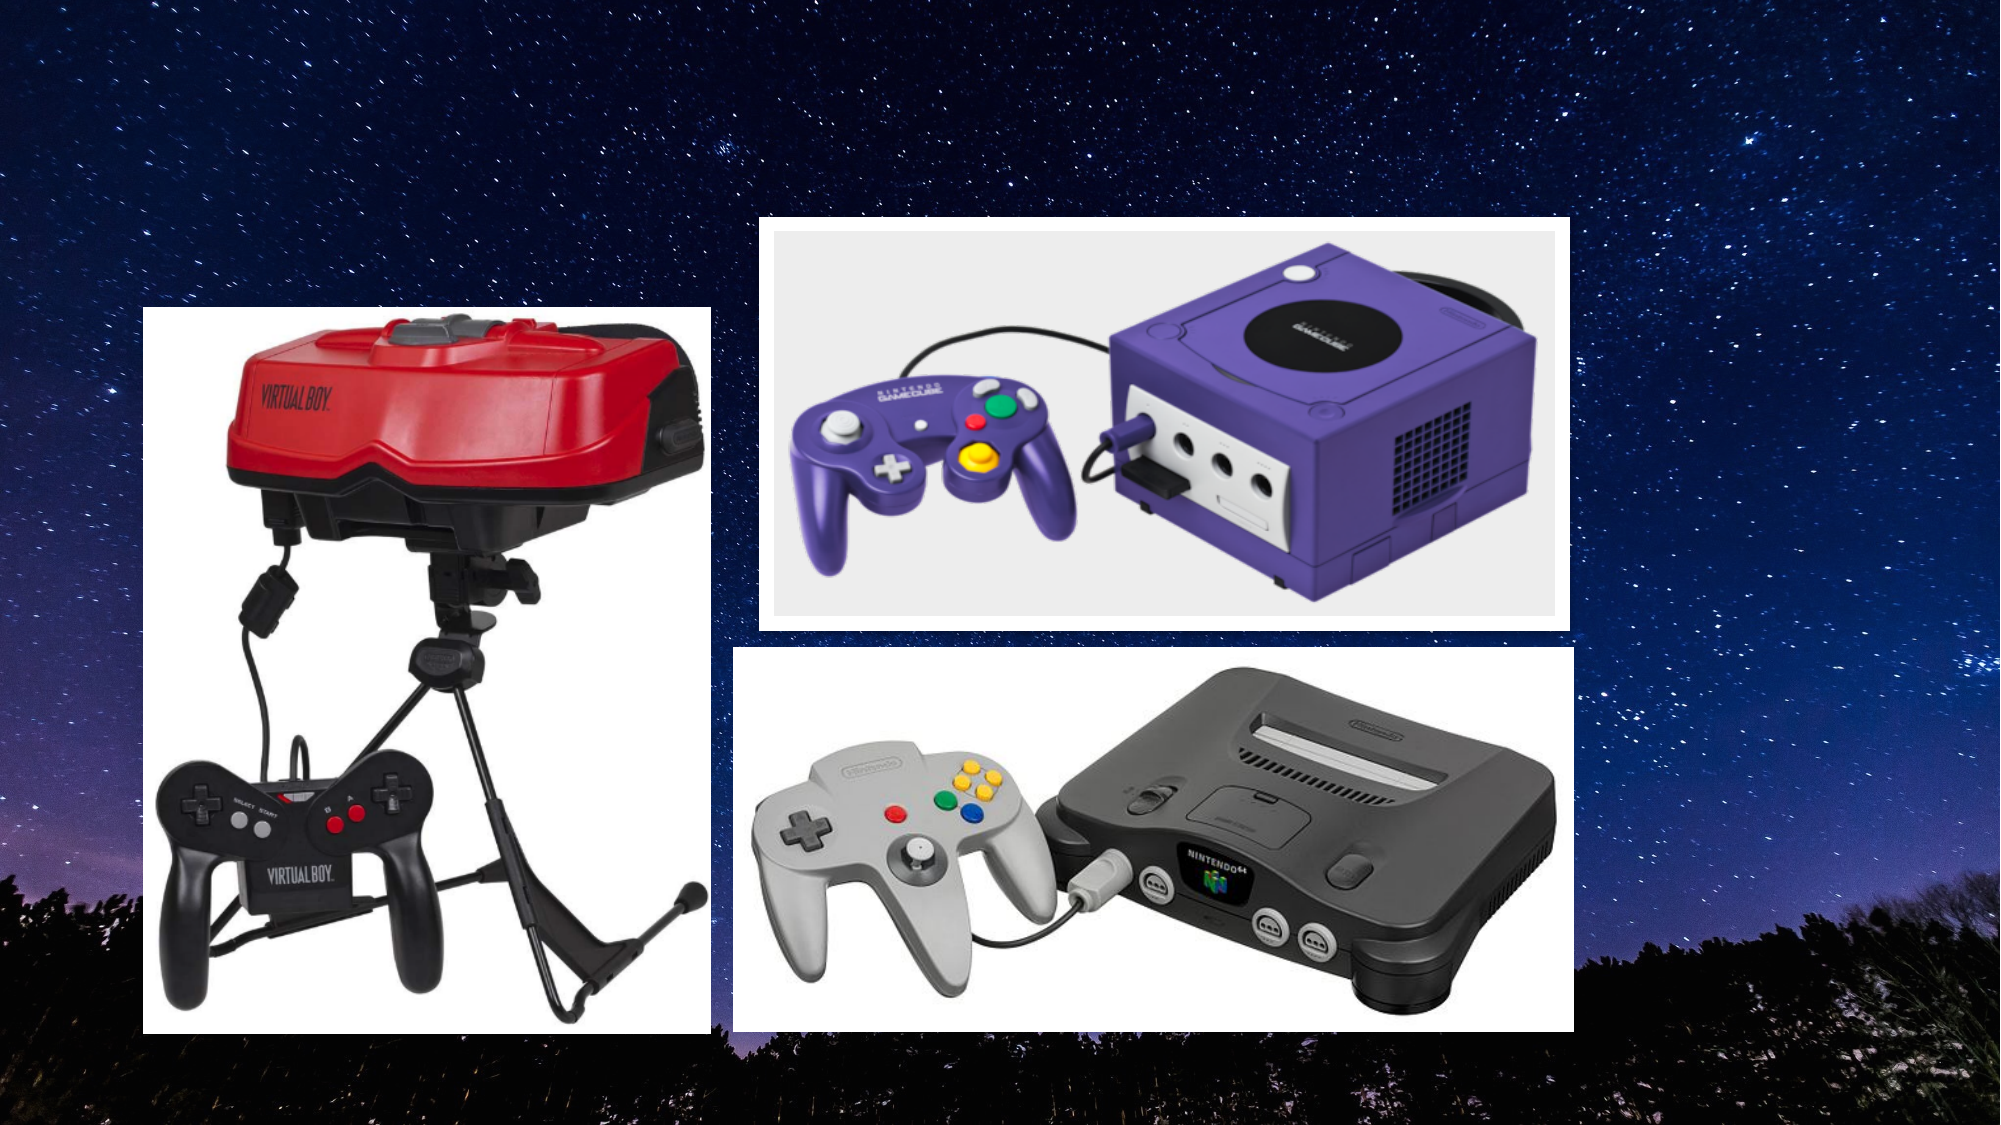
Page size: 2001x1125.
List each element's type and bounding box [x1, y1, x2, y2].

list [143, 307, 711, 1034]
picture [0, 0, 2000, 1125]
